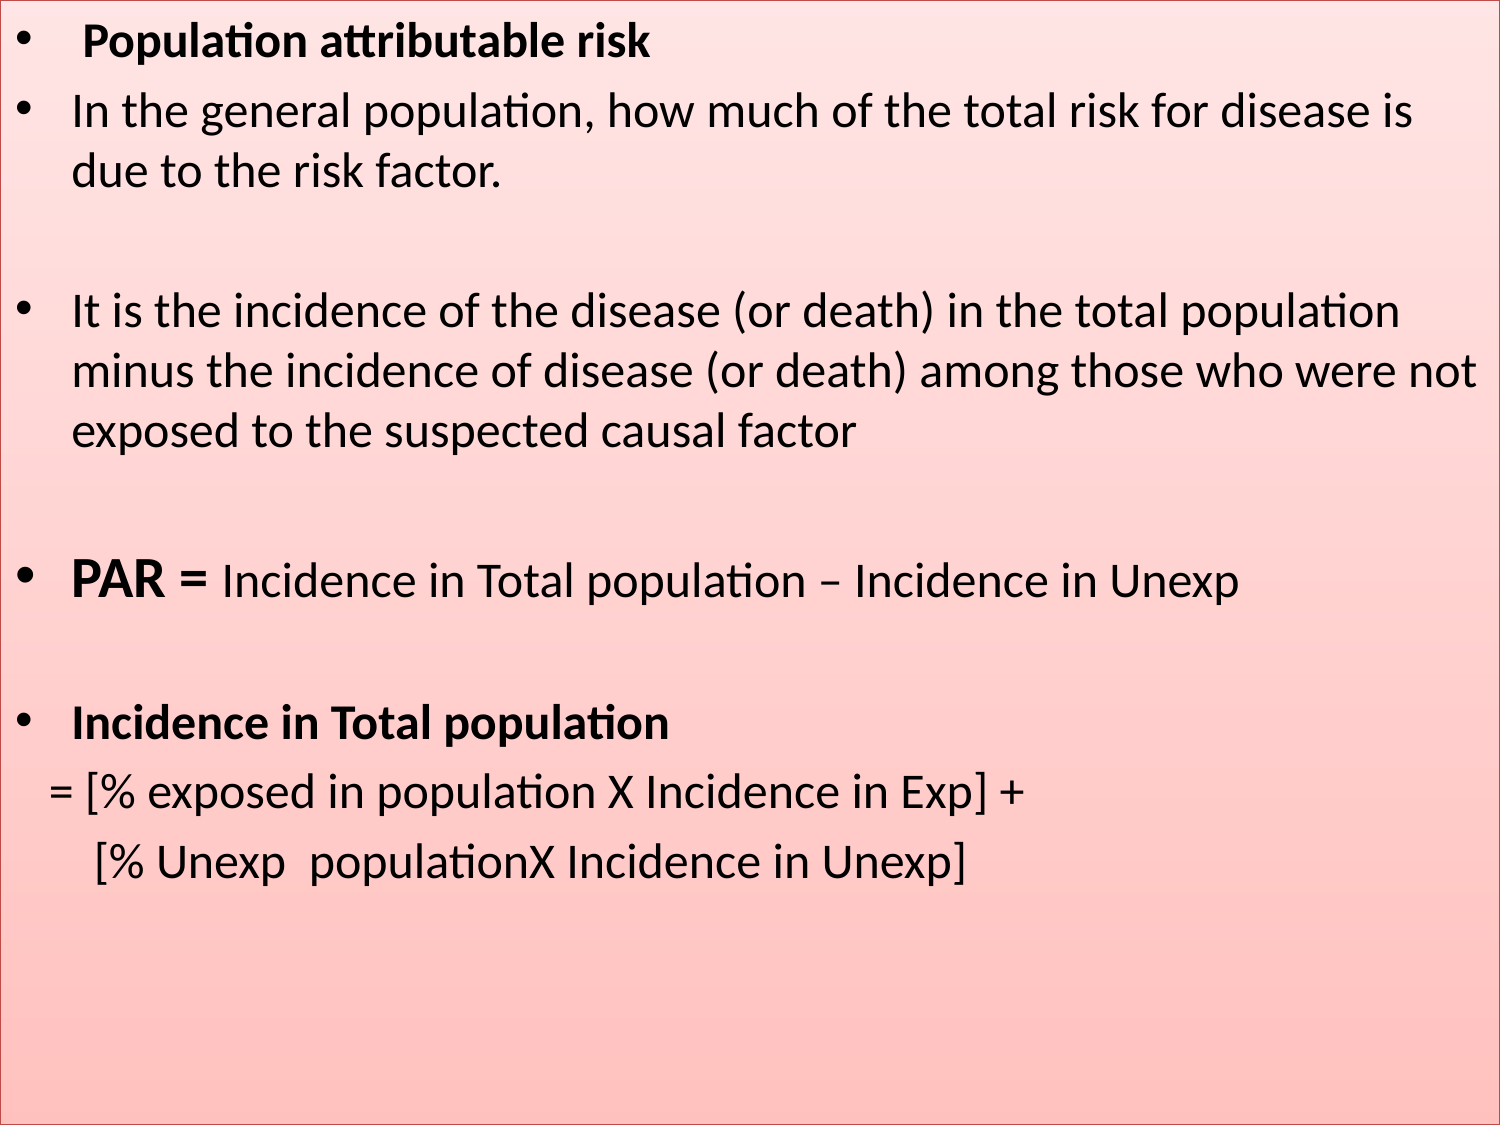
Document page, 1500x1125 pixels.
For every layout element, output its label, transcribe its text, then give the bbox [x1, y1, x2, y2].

list Population attributable risk In the general population, how much of the total risk for disease is due to the risk factor. It is the incidence of the disease (or death) in the total population minus the incidence of disease (or death) among those who were not exposed to the suspected causal factor PAR = Incidence in Total population – Incidence in Unexp Incidence in Total population = [% exposed in population X Incidence in Exp] + [% Unexp populationX Incidence in Unexp] [0, 0, 1500, 1125]
